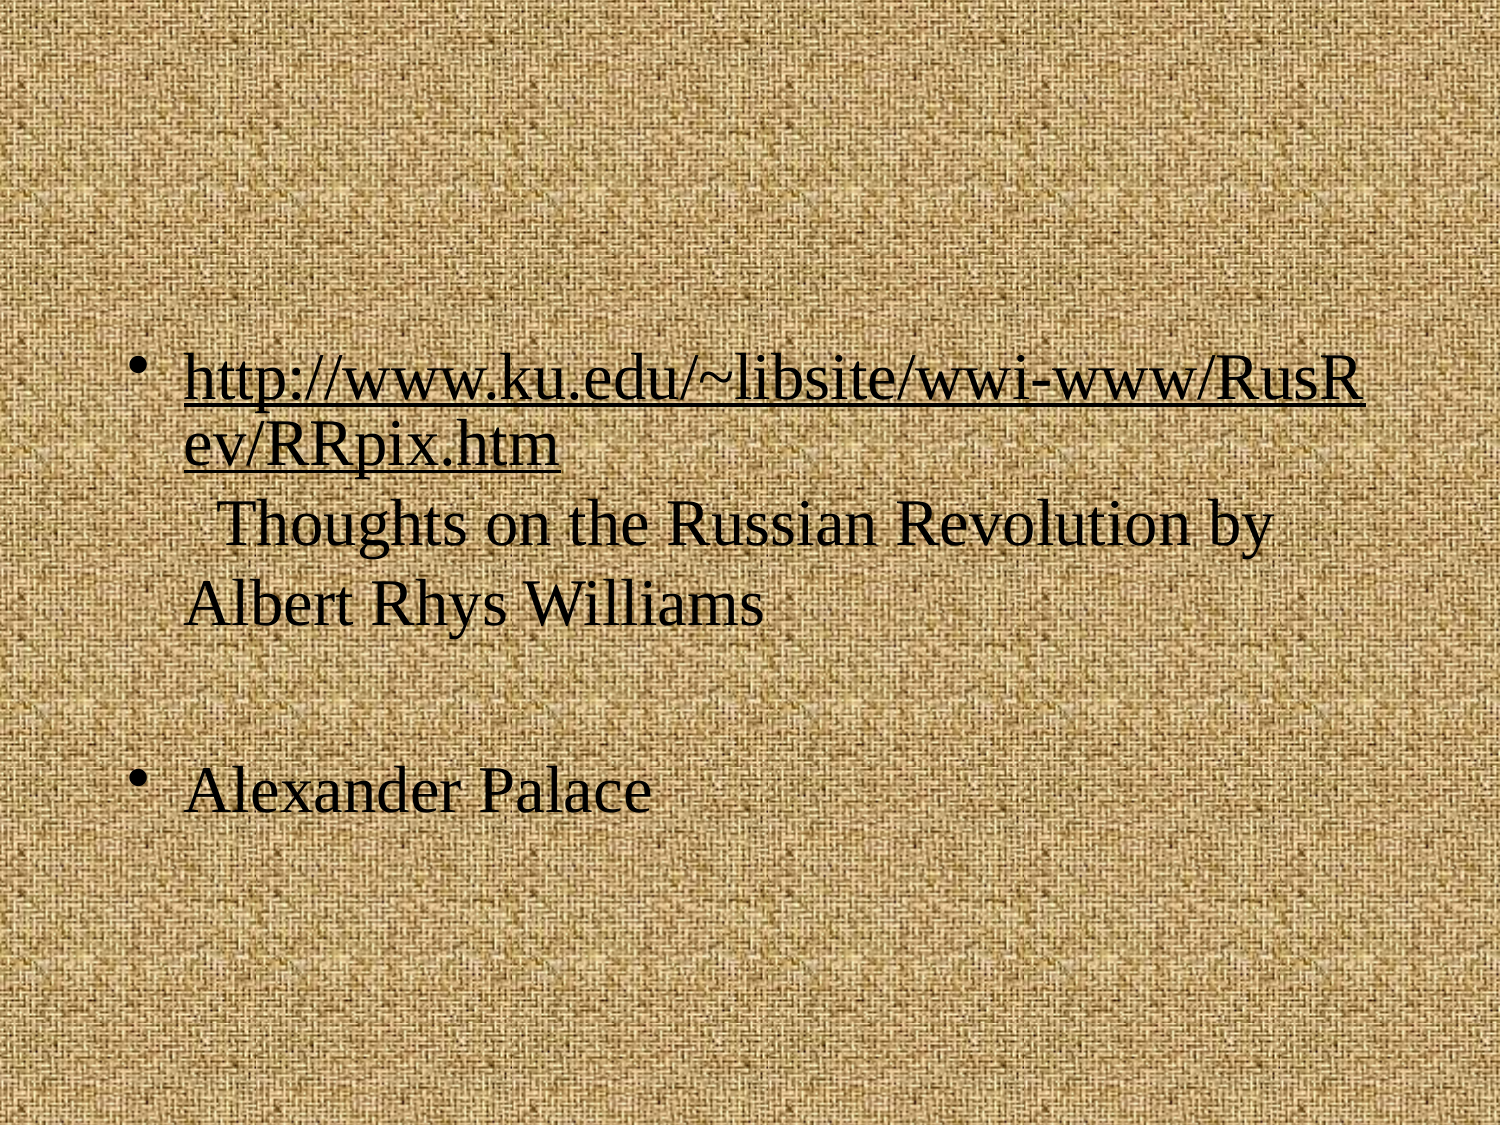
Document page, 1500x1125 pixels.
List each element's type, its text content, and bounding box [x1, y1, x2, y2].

picture [0, 0, 1500, 1125]
list http://www.ku.edu/~libsite/wwi-www/RusRev/RRpix.htm Thoughts on the Russian Revolution by Albert Rhys Williams Alexander Palace [112, 324, 1388, 1001]
